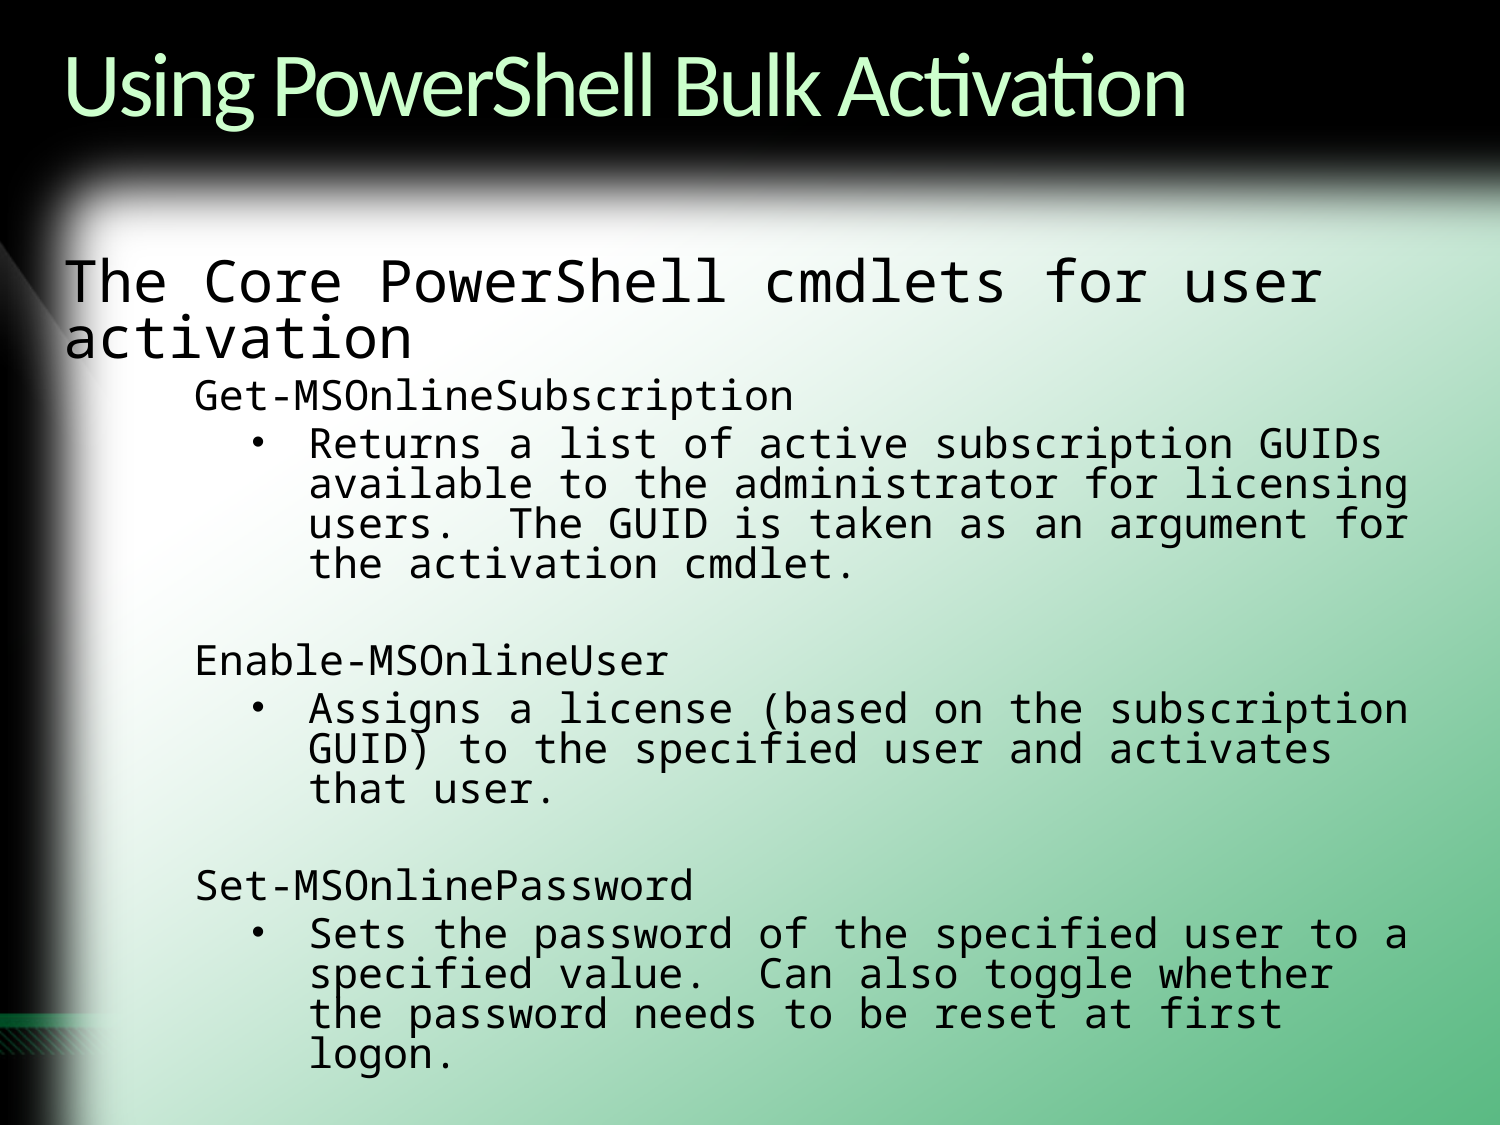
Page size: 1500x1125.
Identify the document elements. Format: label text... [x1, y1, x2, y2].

title Using PowerShell Bulk Activation [62, 37, 1438, 138]
list The Core PowerShell cmdlets for user activation Get-MSOnlineSubscription Returns a list of active subscription GUIDs available to the administrator for licensing users. The GUID is taken as an argument for the activation cmdlet. Enable-MSOnlineUser Assigns a license (based on the subscription GUID) to the specified user and activates that user. Set-MSOnlinePassword Sets the password of the specified user to a specified value. Can also toggle whether the password needs to be reset at first logon. [63, 257, 1433, 537]
picture [0, 0, 1500, 1125]
